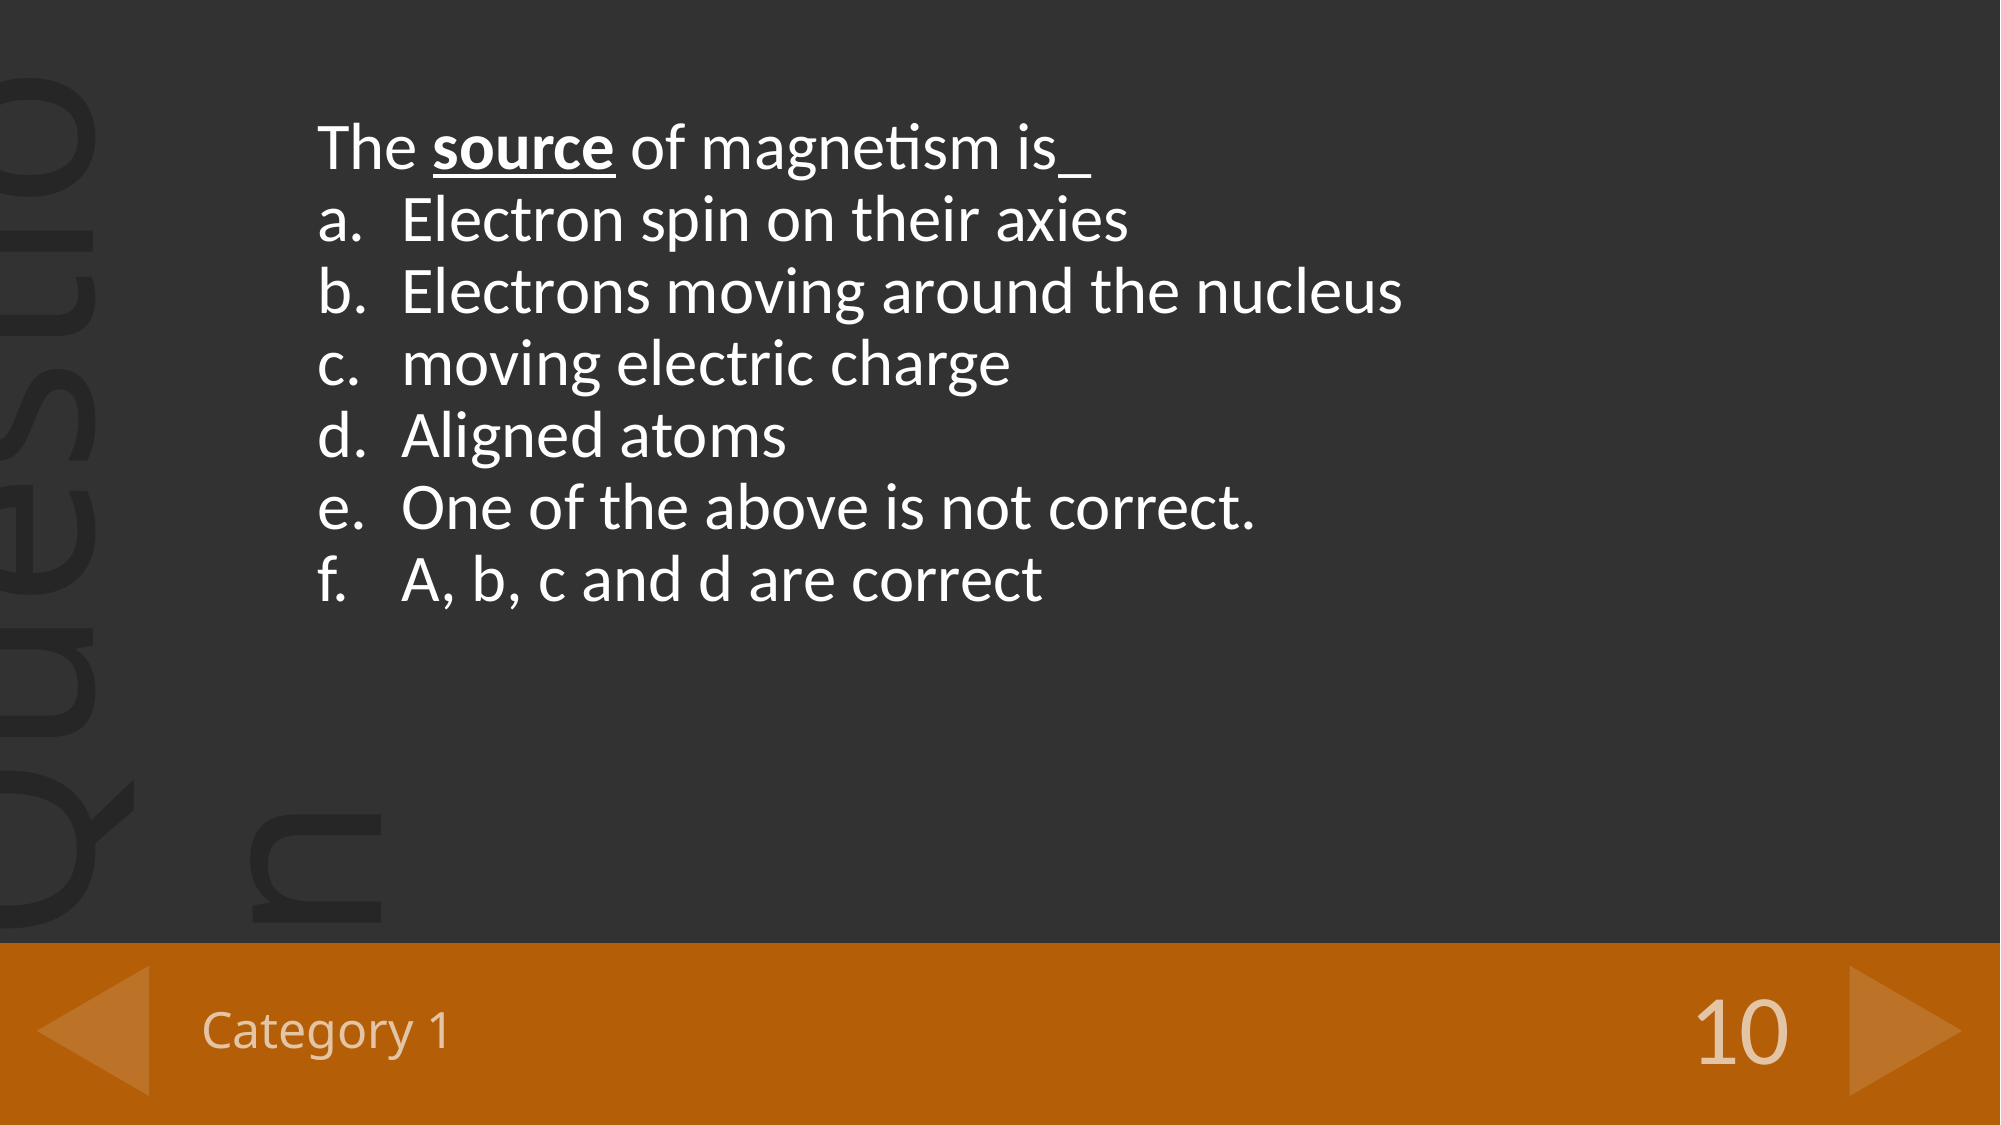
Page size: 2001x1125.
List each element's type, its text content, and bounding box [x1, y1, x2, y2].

list The source of magnetism is_ Electron spin on their axies Electrons moving around the nucleus moving electric charge Aligned atoms One of the above is not correct. A, b, c and d are correct [302, 307, 1760, 636]
list 10 [1494, 967, 1806, 1097]
title Category 1 [185, 967, 1494, 1097]
